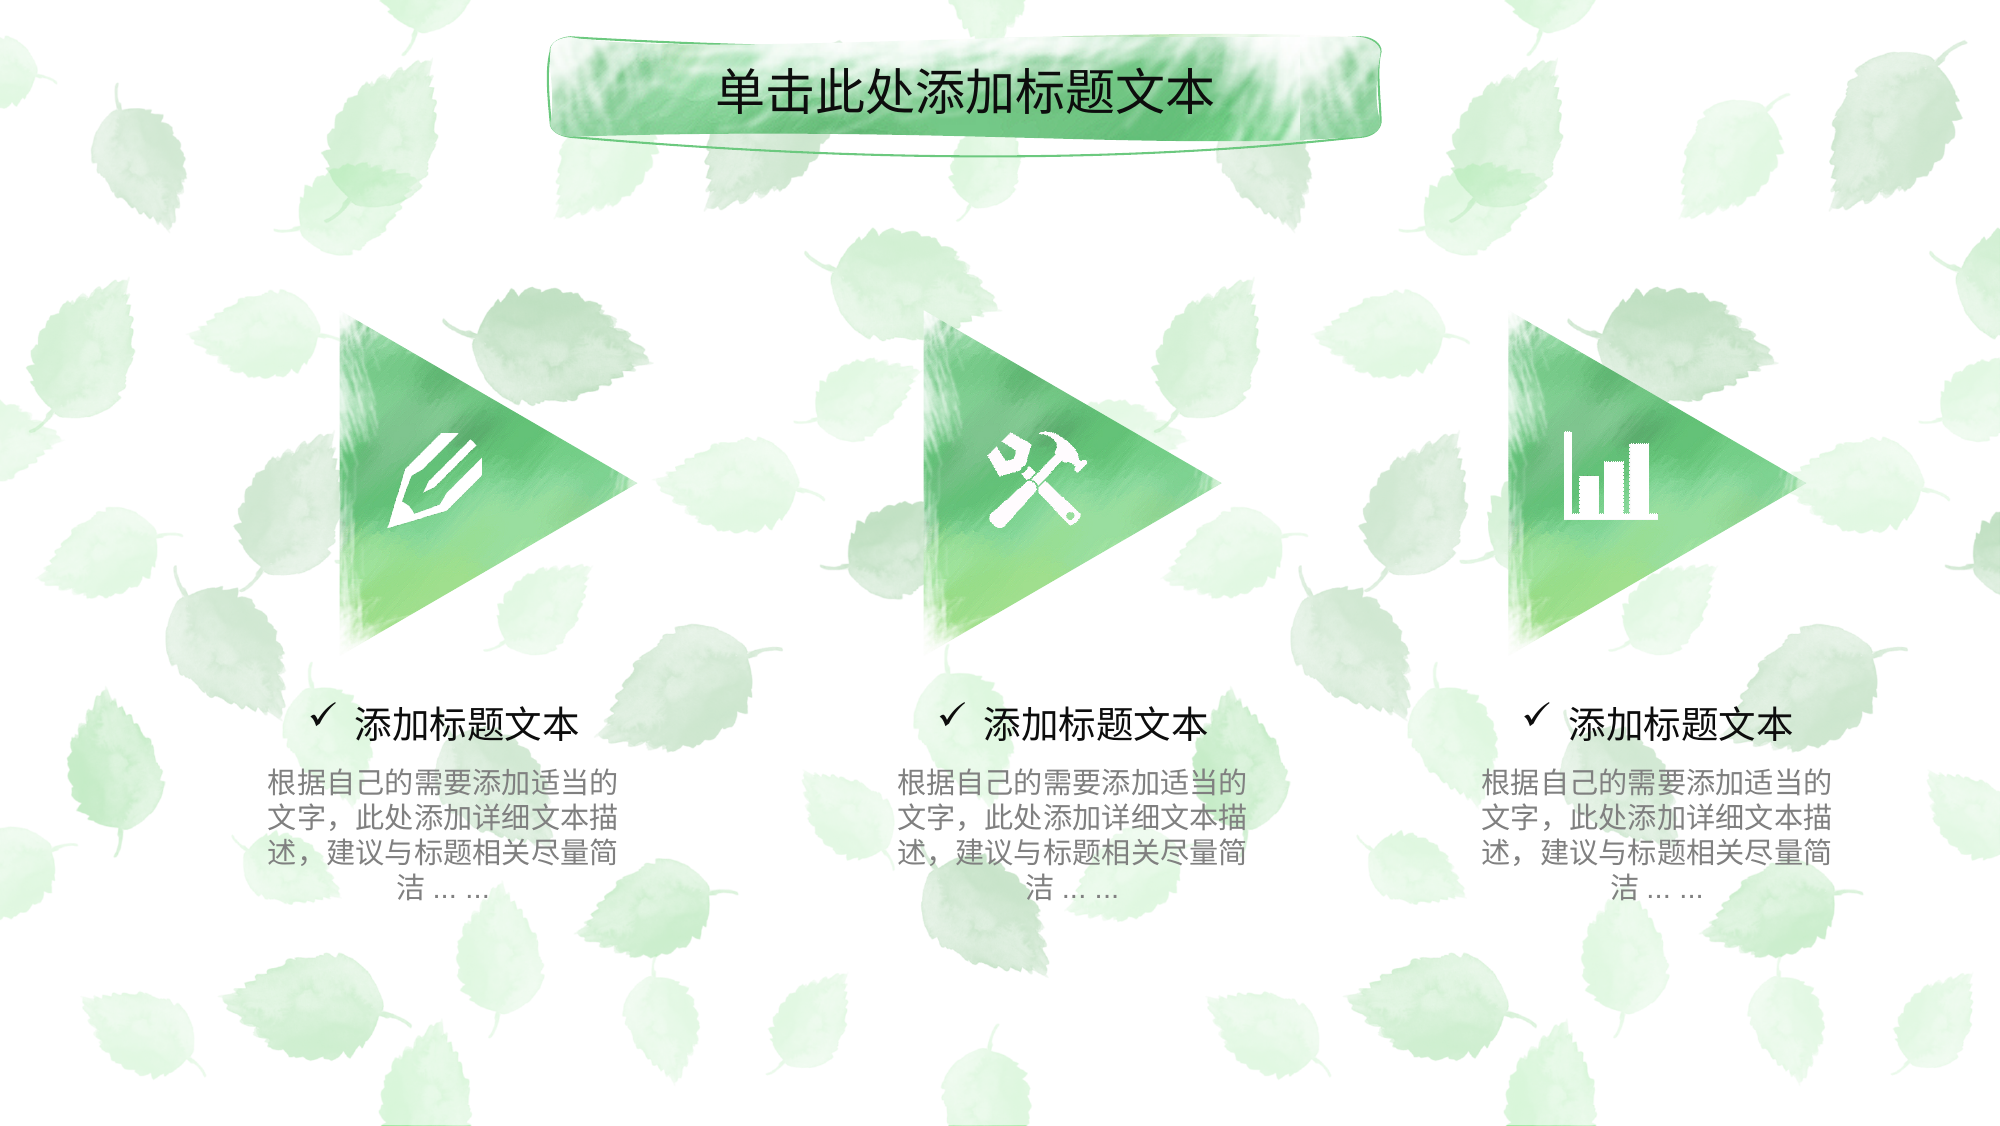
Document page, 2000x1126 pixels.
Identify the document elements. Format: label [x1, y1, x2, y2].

picture [387, 433, 482, 528]
picture [995, 137, 1359, 142]
text_box [550, 37, 1381, 137]
text_box [339, 310, 638, 657]
picture [1564, 431, 1658, 520]
text_box [249, 697, 638, 914]
text_box [878, 697, 1267, 914]
text_box [1508, 310, 1807, 657]
text_box [1463, 697, 1852, 914]
text_box [923, 310, 1222, 657]
picture [1033, 33, 1356, 37]
picture [987, 431, 1087, 528]
